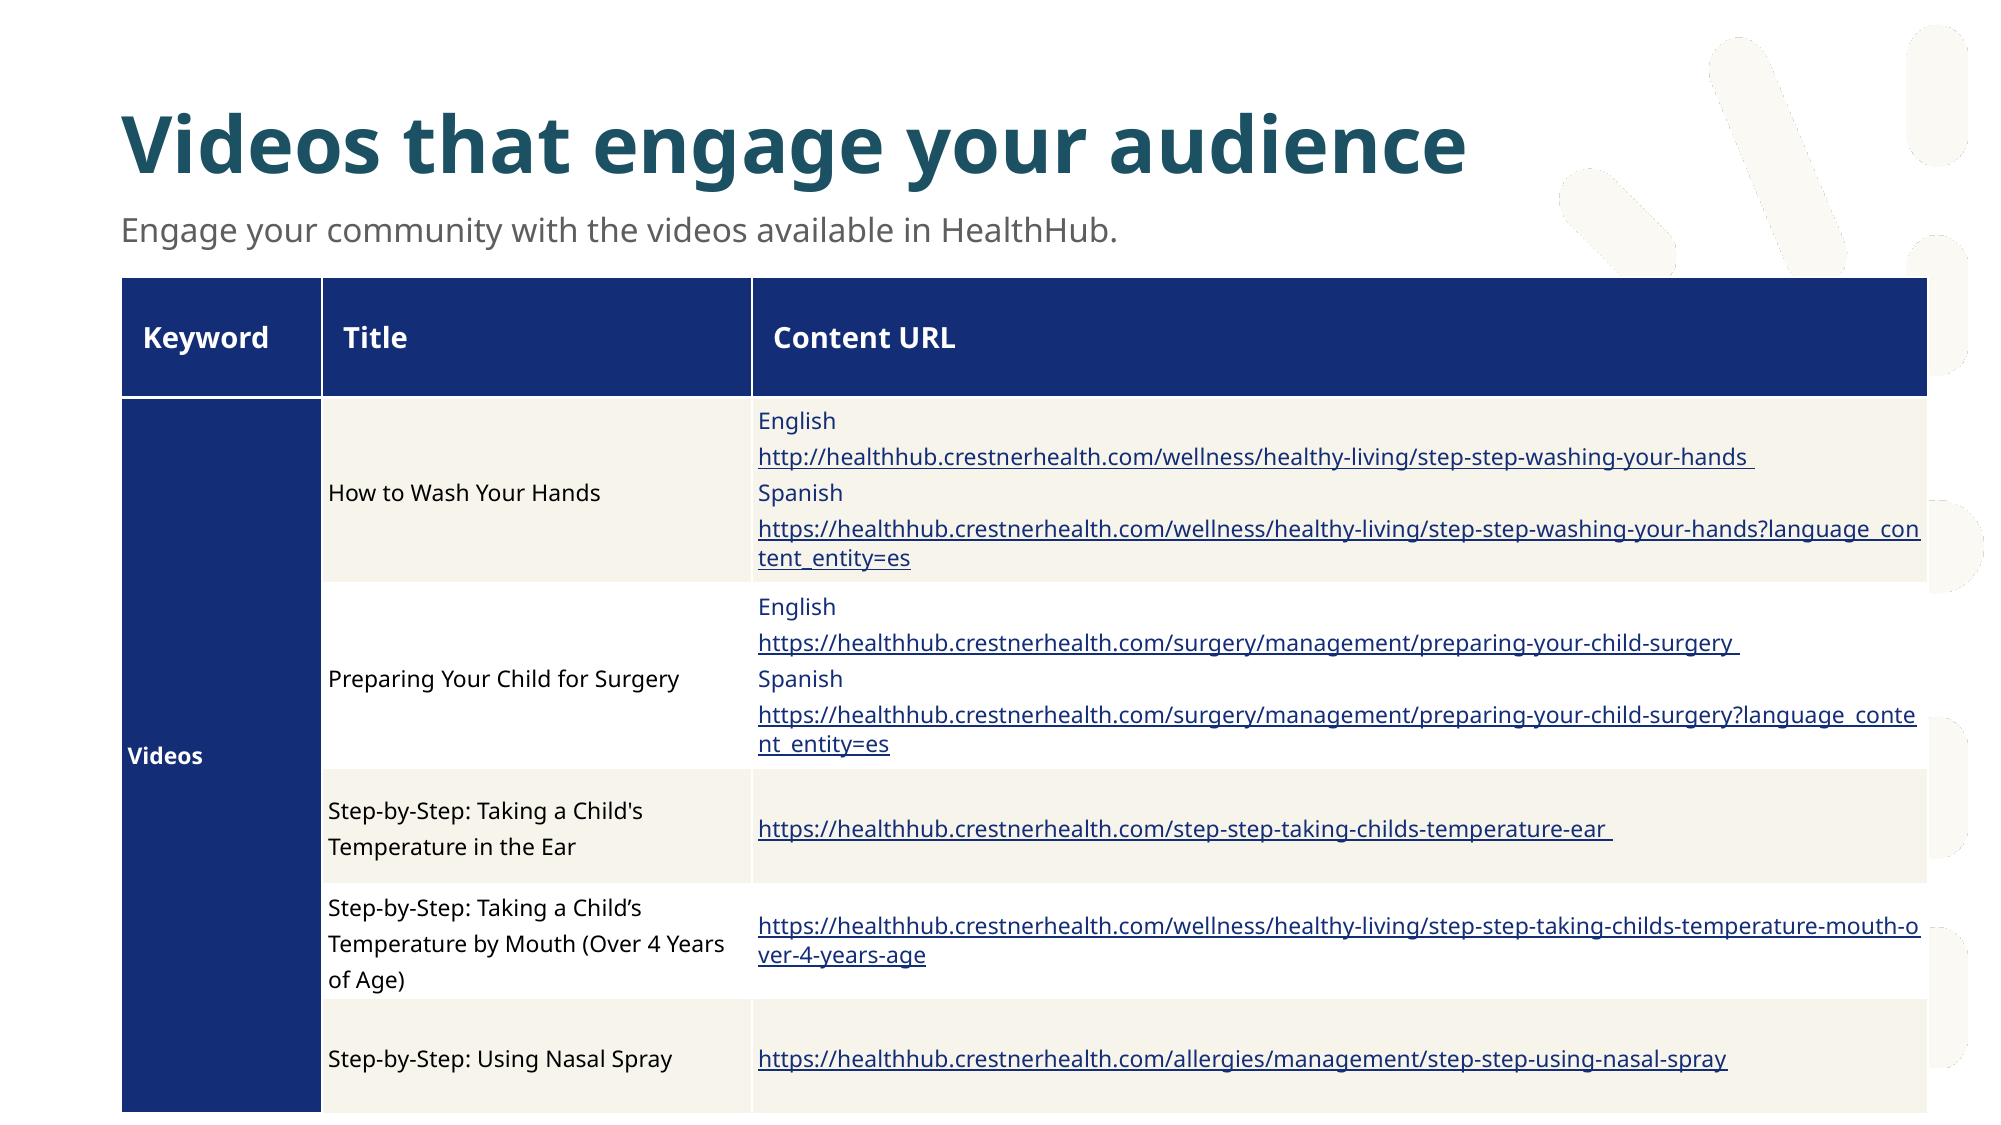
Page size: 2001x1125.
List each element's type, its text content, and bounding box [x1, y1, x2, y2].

table_header Title [323, 278, 751, 396]
table_header Content URL [753, 278, 1927, 396]
table_cell Step-by-Step: Using Nasal Spray [323, 999, 751, 1113]
table_cell How to Wash Your Hands [323, 399, 751, 582]
table_cell https://healthhub.crestnerhealth.com/step-step-taking-childs-temperature-ear [753, 769, 1927, 883]
table_cell English http://healthhub.crestnerhealth.com/wellness/healthy-living/step-step-washing-your-hands Spanish https://healthhub.crestnerhealth.com/wellness/healthy-living/step-step-washing-your-hands?language_content_entity=es [753, 399, 1927, 582]
table_cell Step-by-Step: Taking a Child's Temperature in the Ear [323, 769, 751, 883]
table_cell https://healthhub.crestnerhealth.com/allergies/management/step-step-using-nasal-spray [753, 999, 1927, 1113]
title Videos that engage your audience [121, 0, 1864, 170]
list Engage your community with the videos available in HealthHub. [120, 170, 1865, 276]
table_cell Preparing Your Child for Surgery [323, 584, 751, 768]
table_cell Step-by-Step: Taking a Child’s Temperature by Mouth (Over 4 Years of Age) [323, 884, 751, 998]
table_cell English https://healthhub.crestnerhealth.com/surgery/management/preparing-your-child-surgery Spanish https://healthhub.crestnerhealth.com/surgery/management/preparing-your-child-surgery?language_content_entity=es [753, 584, 1927, 768]
table_cell Videos [122, 399, 321, 1112]
table_cell https://healthhub.crestnerhealth.com/wellness/healthy-living/step-step-taking-childs-temperature-mouth-over-4-years-age [753, 884, 1927, 998]
table_header Keyword [122, 278, 321, 396]
